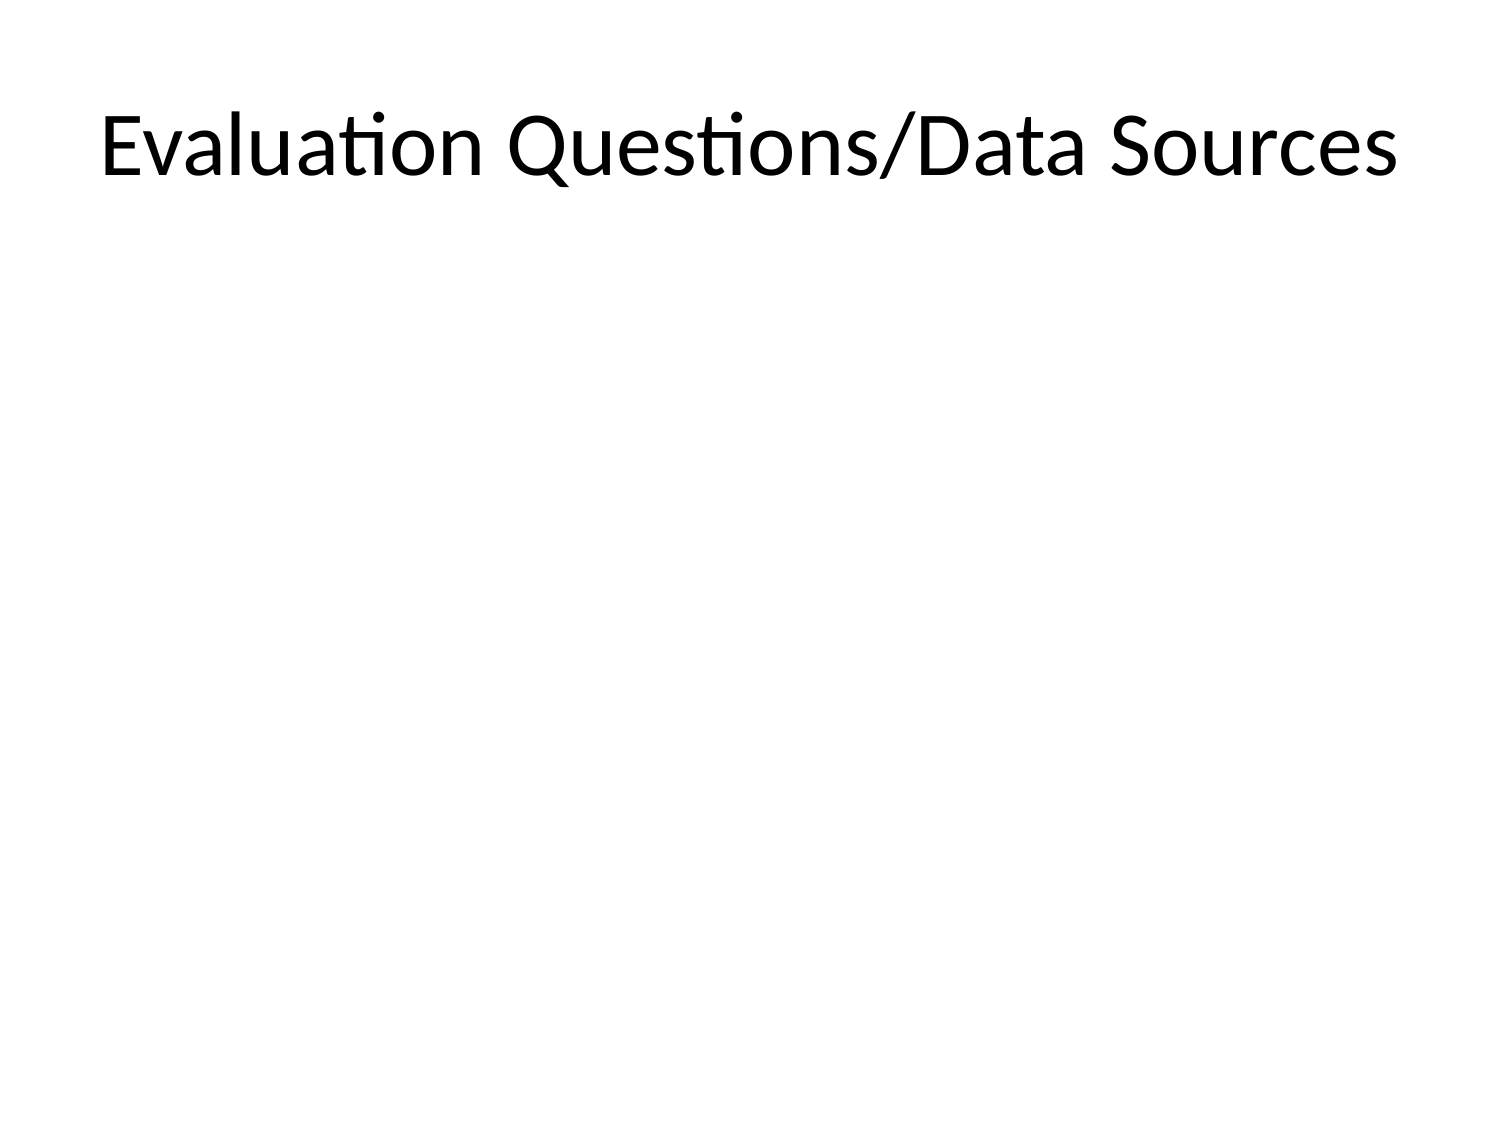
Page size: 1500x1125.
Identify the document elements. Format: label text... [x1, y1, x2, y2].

title Evaluation Questions/Data Sources [75, 45, 1425, 233]
